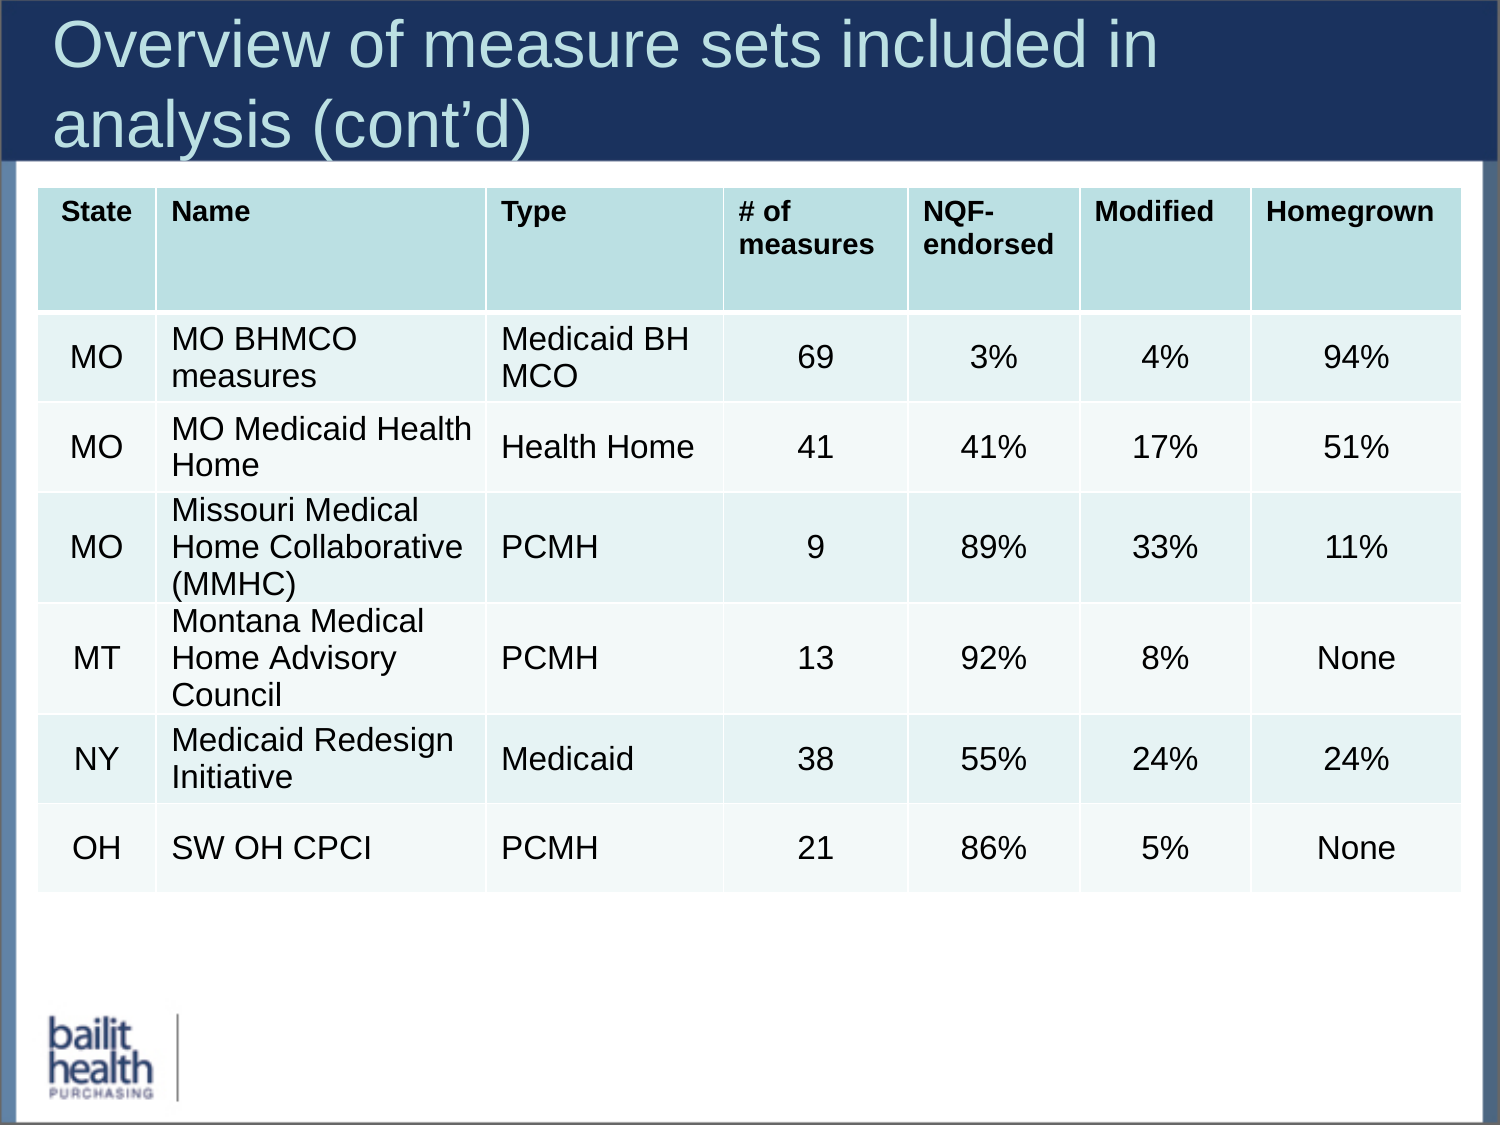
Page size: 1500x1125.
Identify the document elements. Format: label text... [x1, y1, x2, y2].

table_cell 13 [724, 604, 907, 713]
table_cell 33% [1081, 493, 1250, 602]
picture [0, 0, 1500, 1125]
table_header # of measures [724, 188, 907, 310]
table_cell None [1252, 604, 1461, 713]
table_cell PCMH [487, 804, 723, 892]
table_cell SW OH CPCI [157, 804, 485, 892]
table_cell 21 [724, 804, 907, 892]
table_cell MO [38, 315, 155, 401]
table_cell 5% [1081, 804, 1250, 892]
table_cell 8% [1081, 604, 1250, 713]
table_cell MO [38, 493, 155, 602]
table_cell Montana Medical Home Advisory Council [157, 604, 485, 713]
table_cell Medicaid BH MCO [487, 315, 723, 401]
table_cell Medicaid [487, 715, 723, 803]
table_cell 41 [724, 403, 907, 491]
table_cell MO Medicaid Health Home [157, 403, 485, 491]
table_cell 17% [1081, 403, 1250, 491]
table_cell OH [38, 804, 155, 892]
table_cell NY [38, 715, 155, 803]
table_cell Health Home [487, 403, 723, 491]
table_cell Medicaid Redesign Initiative [157, 715, 485, 803]
table_cell 38 [724, 715, 907, 803]
table_cell 86% [909, 804, 1079, 892]
table_cell 89% [909, 493, 1079, 602]
table_cell 4% [1081, 315, 1250, 401]
table_header NQF-endorsed [909, 188, 1079, 310]
table_cell PCMH [487, 493, 723, 602]
table_cell 69 [724, 315, 907, 401]
table_cell Missouri Medical Home Collaborative (MMHC) [157, 493, 485, 602]
table_cell PCMH [487, 604, 723, 713]
table_cell 11% [1252, 493, 1461, 602]
table_cell 94% [1252, 315, 1461, 401]
table_header Type [487, 188, 723, 310]
table_cell MO [38, 403, 155, 491]
table_cell 3% [909, 315, 1079, 401]
table_header Modified [1081, 188, 1250, 310]
table_cell MO BHMCO measures [157, 315, 485, 401]
table_cell 9 [724, 493, 907, 602]
table_cell None [1252, 804, 1461, 892]
table_cell 41% [909, 403, 1079, 491]
table_cell 51% [1252, 403, 1461, 491]
title Overview of measure sets included in analysis (cont’d) [37, 0, 1313, 176]
table_cell 92% [909, 604, 1079, 713]
table_cell MT [38, 604, 155, 713]
table_cell 24% [1081, 715, 1250, 803]
table_header Name [157, 188, 485, 310]
table_header Homegrown [1252, 188, 1461, 310]
table_cell 55% [909, 715, 1079, 803]
table_cell 24% [1252, 715, 1461, 803]
table_header State [38, 188, 155, 310]
